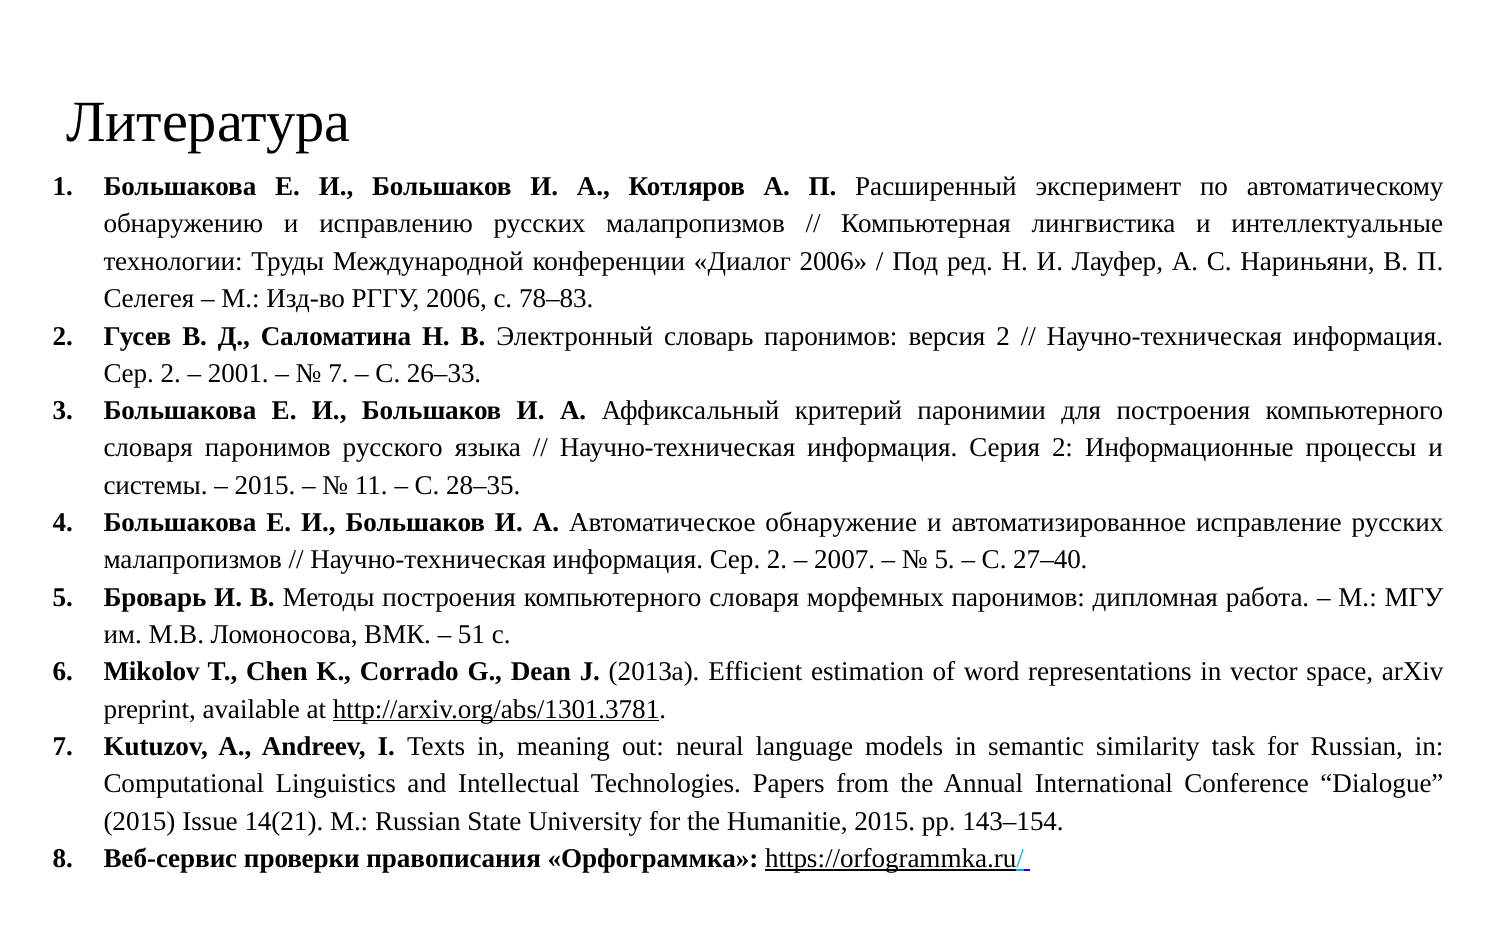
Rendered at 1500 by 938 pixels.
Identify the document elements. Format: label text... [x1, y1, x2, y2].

title Литература [51, 68, 1449, 148]
list Большакова Е. И., Большаков И. А., Котляров А. П. Расширенный эксперимент по автоматическому обнаружению и исправлению русских малапропизмов // Компьютерная лингвистика и интеллектуальные технологии: Труды Международной конференции «Диалог 2006» / Под ред. Н. И. Лауфер, А. С. Нариньяни, В. П. Селегея – М.: Изд-во РГГУ, 2006, с. 78–83. Гусев В. Д., Саломатина Н. В. Электронный словарь паронимов: версия 2 // Научно-техническая информация. Сер. 2. – 2001. – № 7. – С. 26–33. Большакова Е. И., Большаков И. А. Аффиксальный критерий паронимии для построения компьютерного словаря паронимов русского языка // Научно-техническая информация. Серия 2: Информационные процессы и системы. – 2015. – № 11. – С. 28–35. Большакова Е. И., Большаков И. А. Автоматическое обнаружение и автоматизированное исправление русских малапропизмов // Научно-техническая информация. Сер. 2. – 2007. – № 5. – С. 27–40. Броварь И. В. Методы построения компьютерного словаря морфемных паронимов: дипломная работа. – М.: МГУ им. М.В. Ломоносова, ВМК. – 51 с. Mikolov T., Chen K., Corrado G., Dean J. (2013a). Efficient estimation of word representations in vector space, arXiv preprint, available at http://arxiv.org/abs/1301.3781. Kutuzov, A., Andreev, I. Texts in, meaning out: neural language models in semantic similarity task for Russian, in: Computational Linguistics and Intellectual Technologies. Papers from the Annual International Conference “Dialogue” (2015) Issue 14(21). M.: Russian State University for the Humanitie, 2015. pp. 143–154. Веб-сервис проверки правописания «Орфограммка»: https://orfogrammka.ru/ [13, 148, 1459, 926]
